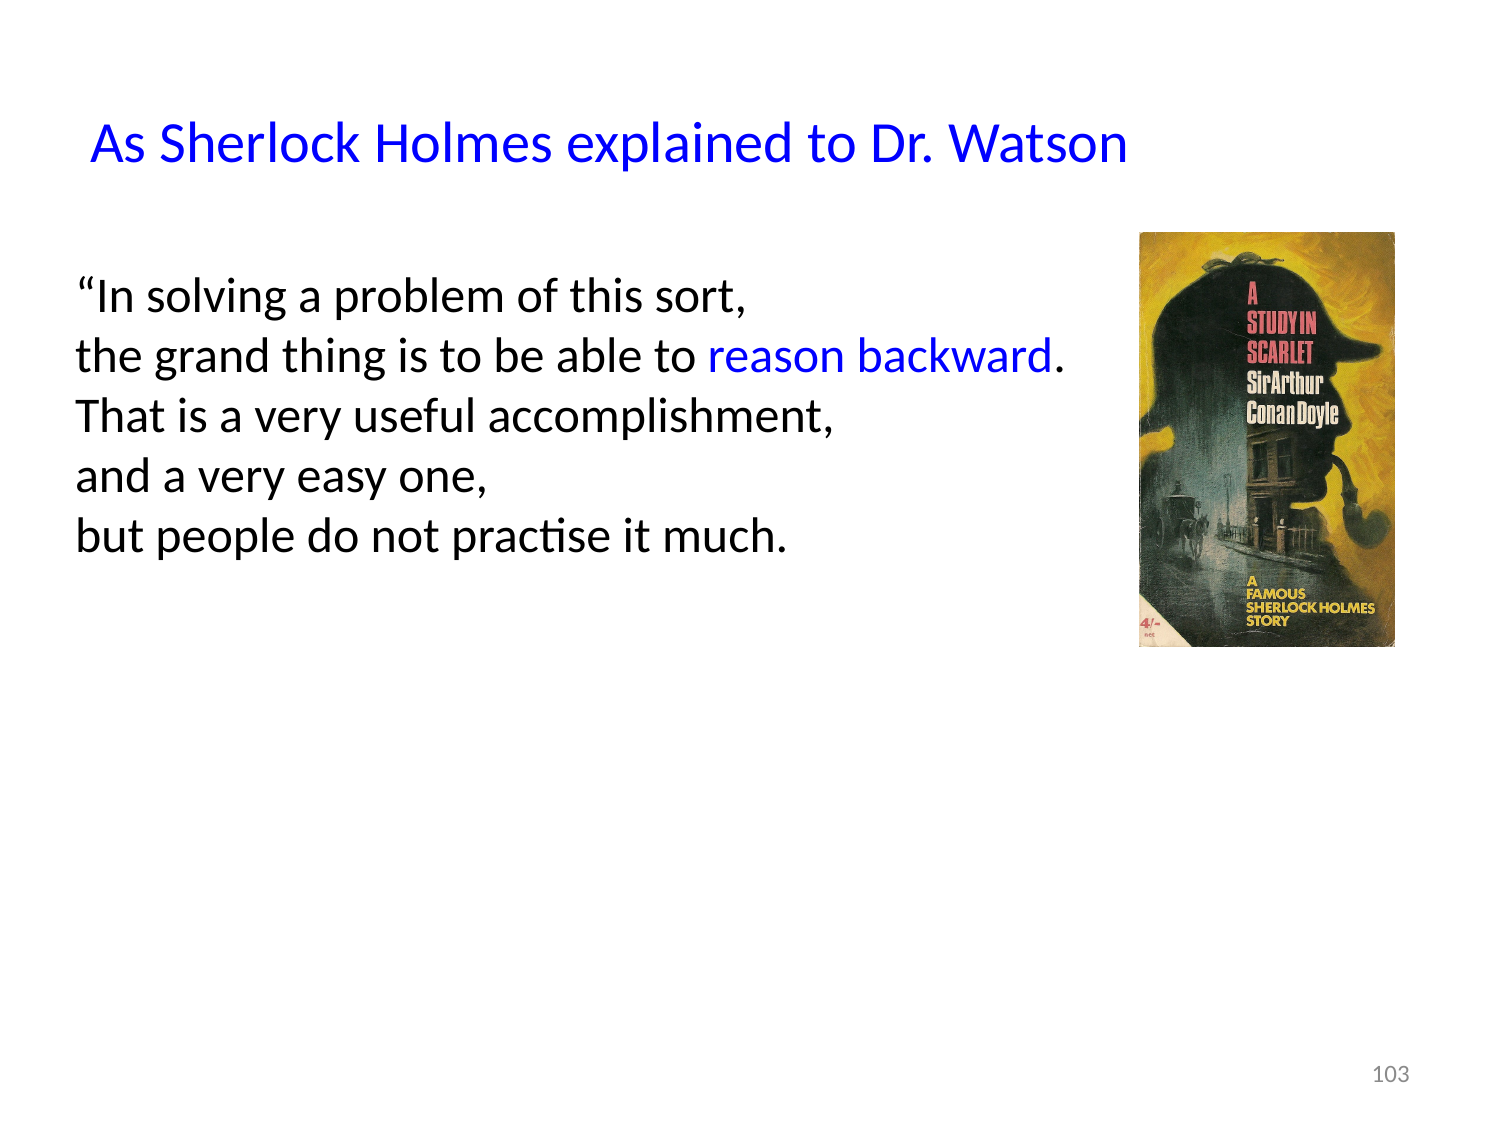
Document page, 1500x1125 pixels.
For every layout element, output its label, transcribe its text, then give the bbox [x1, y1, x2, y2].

picture [1139, 232, 1396, 648]
title As Sherlock Holmes explained to Dr. Watson [75, 45, 1425, 233]
list “In solving a problem of this sort, the grand thing is to be able to reason backward. That is a very useful accomplishment, and a very easy one, but people do not practise it much. [75, 262, 1395, 1005]
slide_number 103 [1074, 1042, 1425, 1103]
